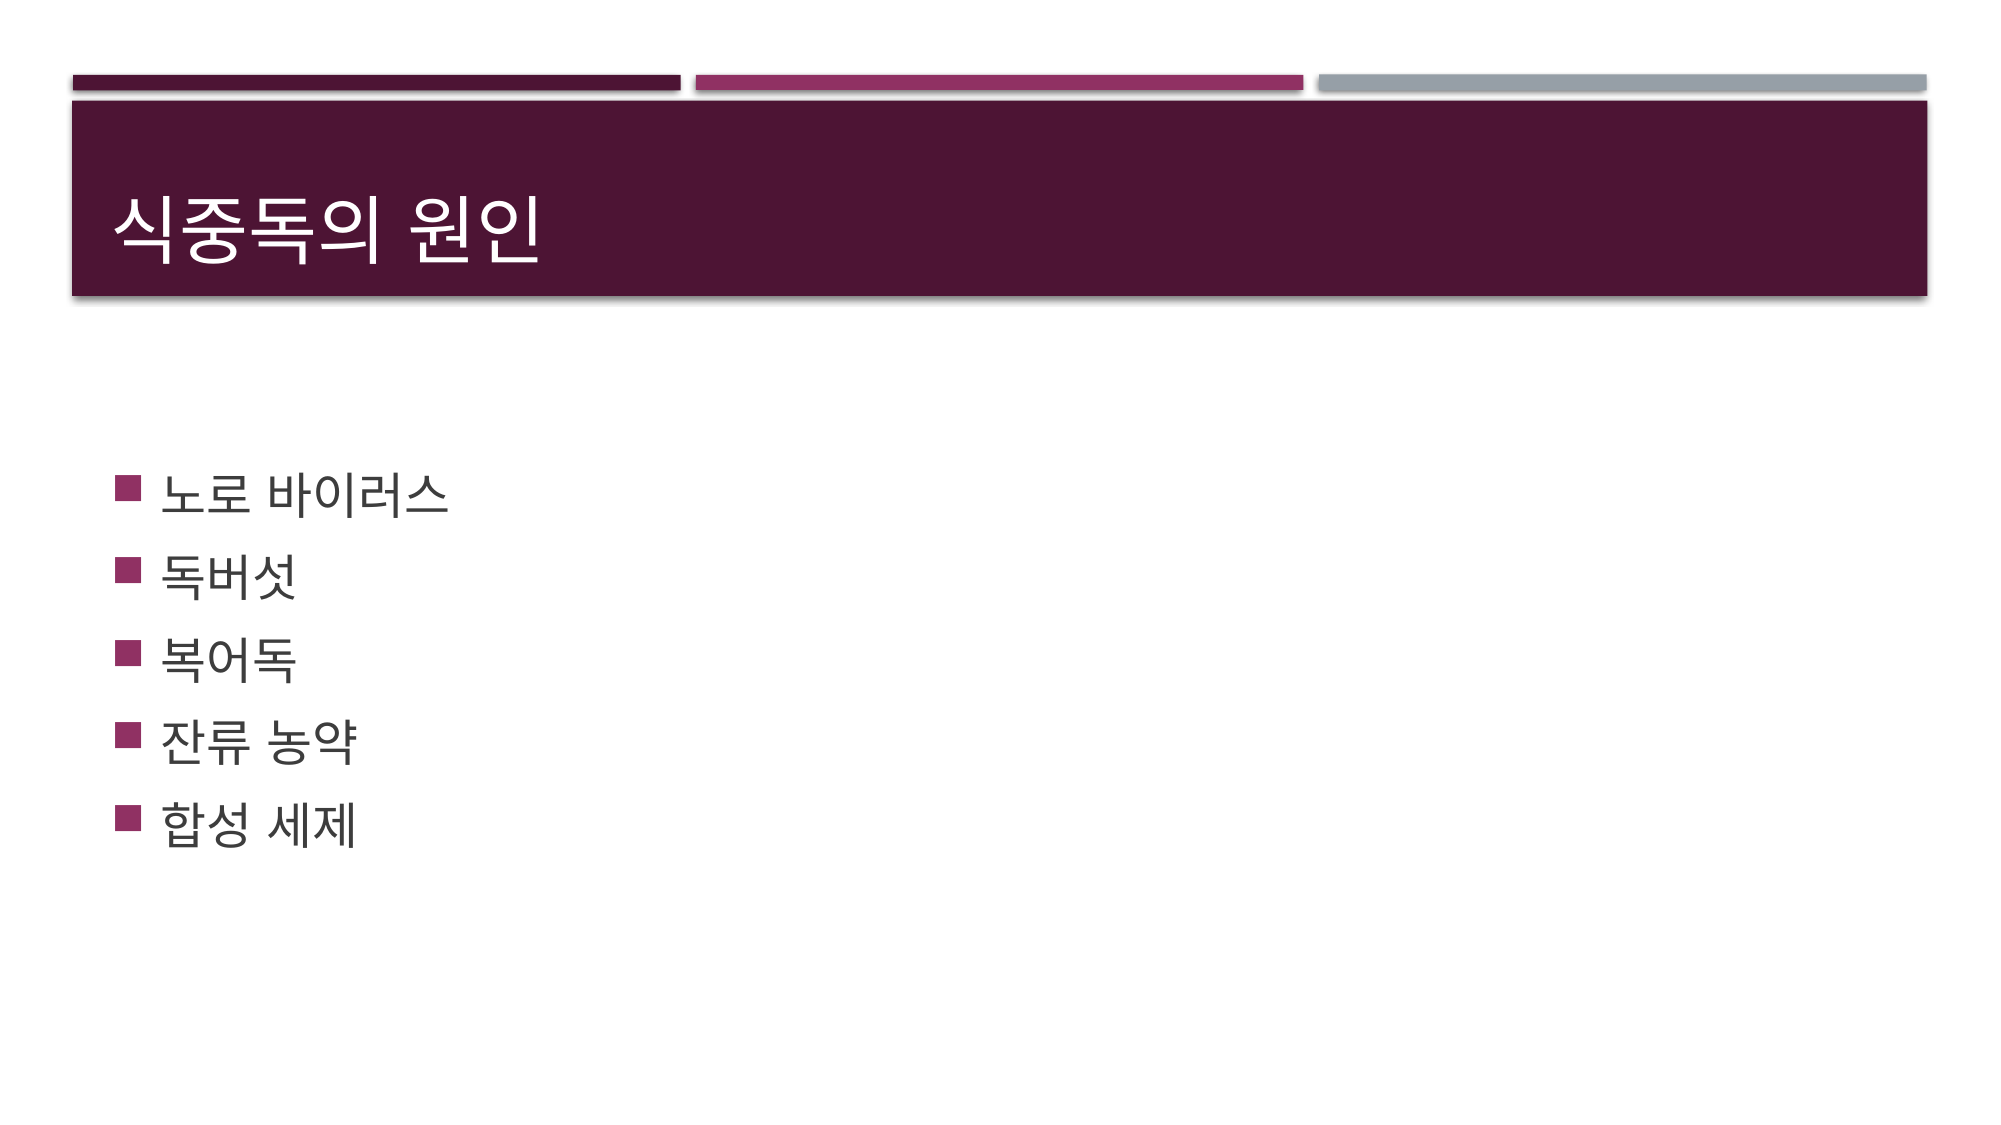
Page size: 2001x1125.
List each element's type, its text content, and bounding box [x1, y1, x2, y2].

list 노로 바이러스 독버섯 복어독 잔류 농약 합성 세제 [95, 357, 1905, 962]
title 식중독의 원인 [95, 115, 1905, 282]
